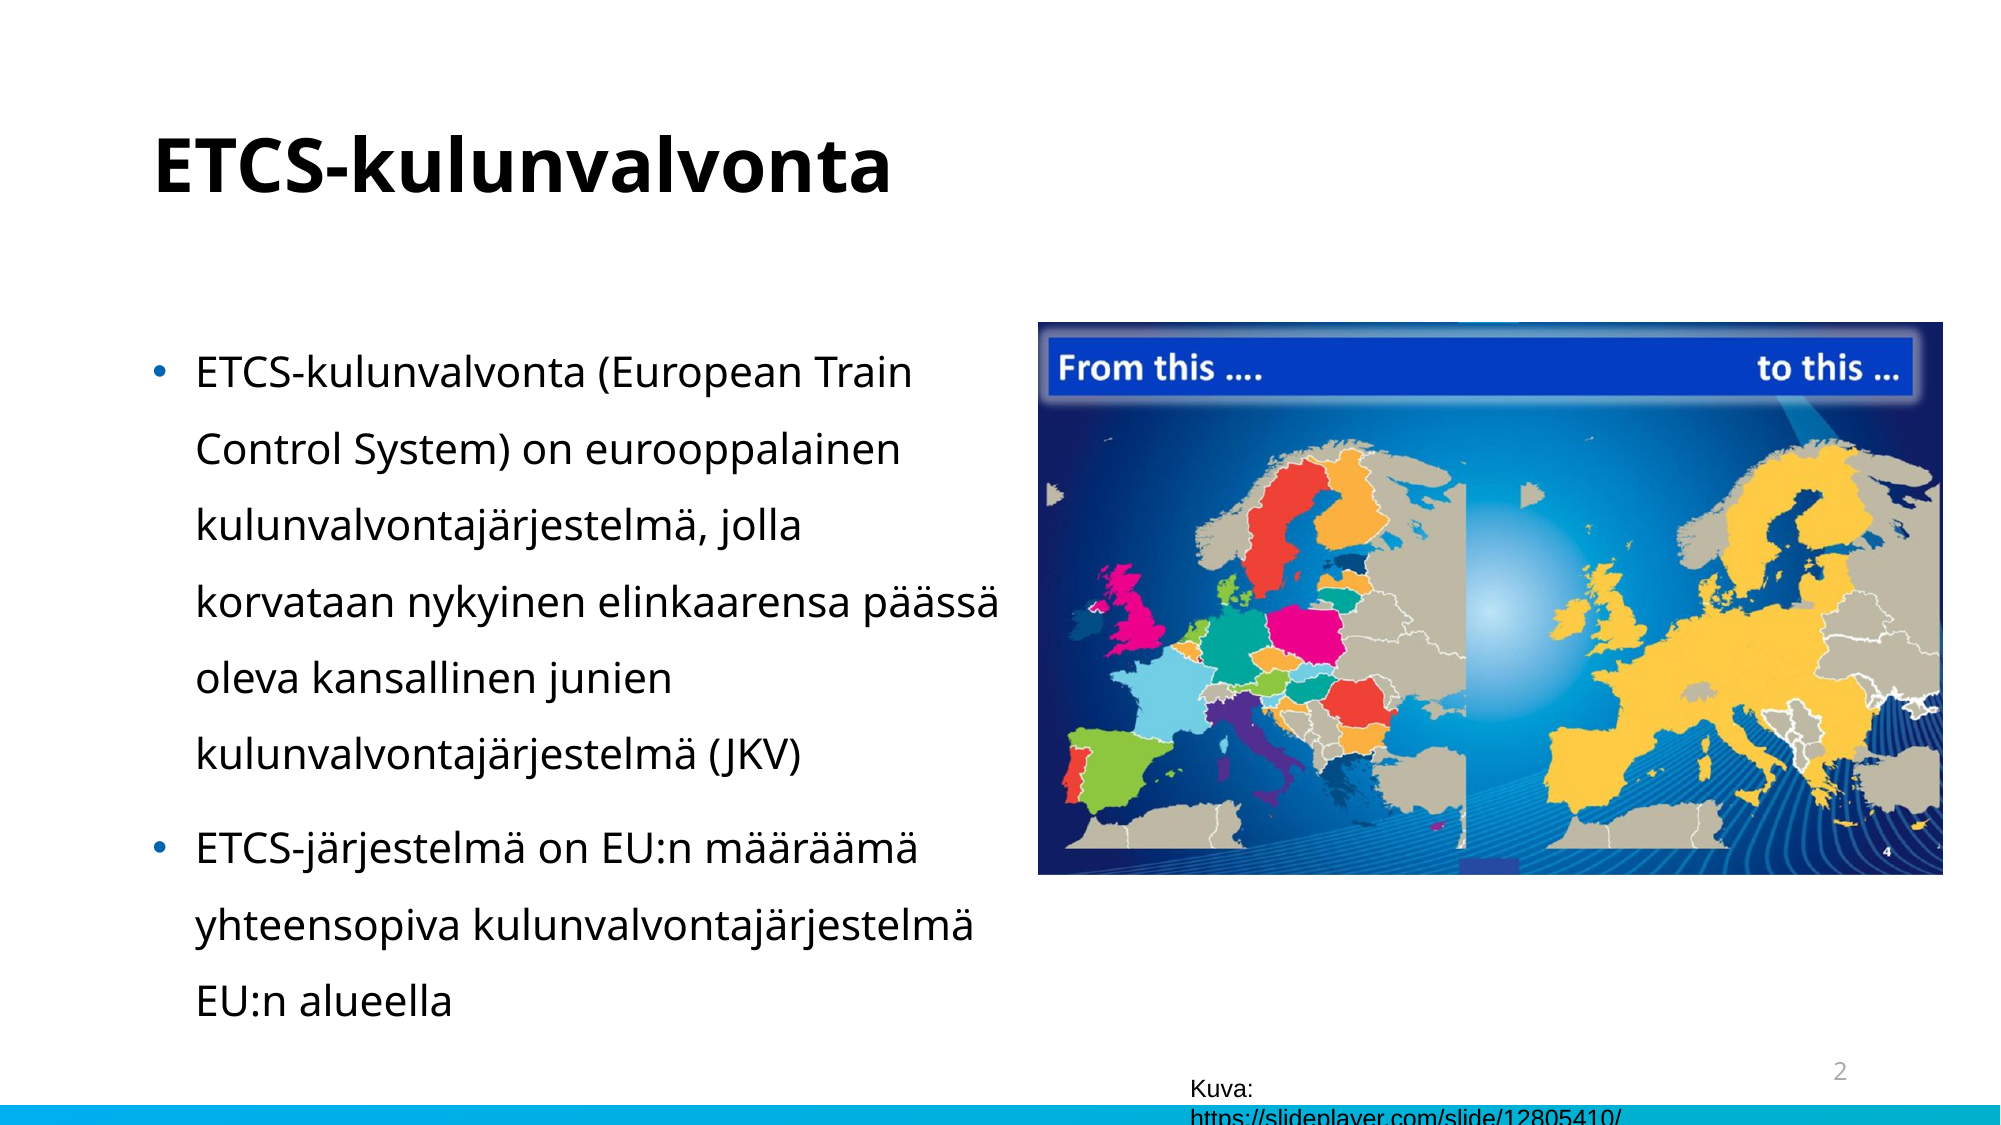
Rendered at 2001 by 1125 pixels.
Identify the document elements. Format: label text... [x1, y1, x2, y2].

title ETCS-kulunvalvonta [137, 59, 1863, 278]
slide_number 2 [1777, 1042, 1863, 1103]
text_box Kuva: https://slideplayer.com/slide/12805410/ [1175, 1065, 1707, 1125]
picture [1038, 322, 1943, 875]
list ETCS-kulunvalvonta (European Train Control System) on eurooppalainen kulunvalvontajärjestelmä, jolla korvataan nykyinen elinkaarensa päässä oleva kansallinen junien kulunvalvontajärjestelmä (JKV) ETCS-järjestelmä on EU:n määräämä yhteensopiva kulunvalvontajärjestelmä EU:n alueella [137, 312, 1018, 1043]
